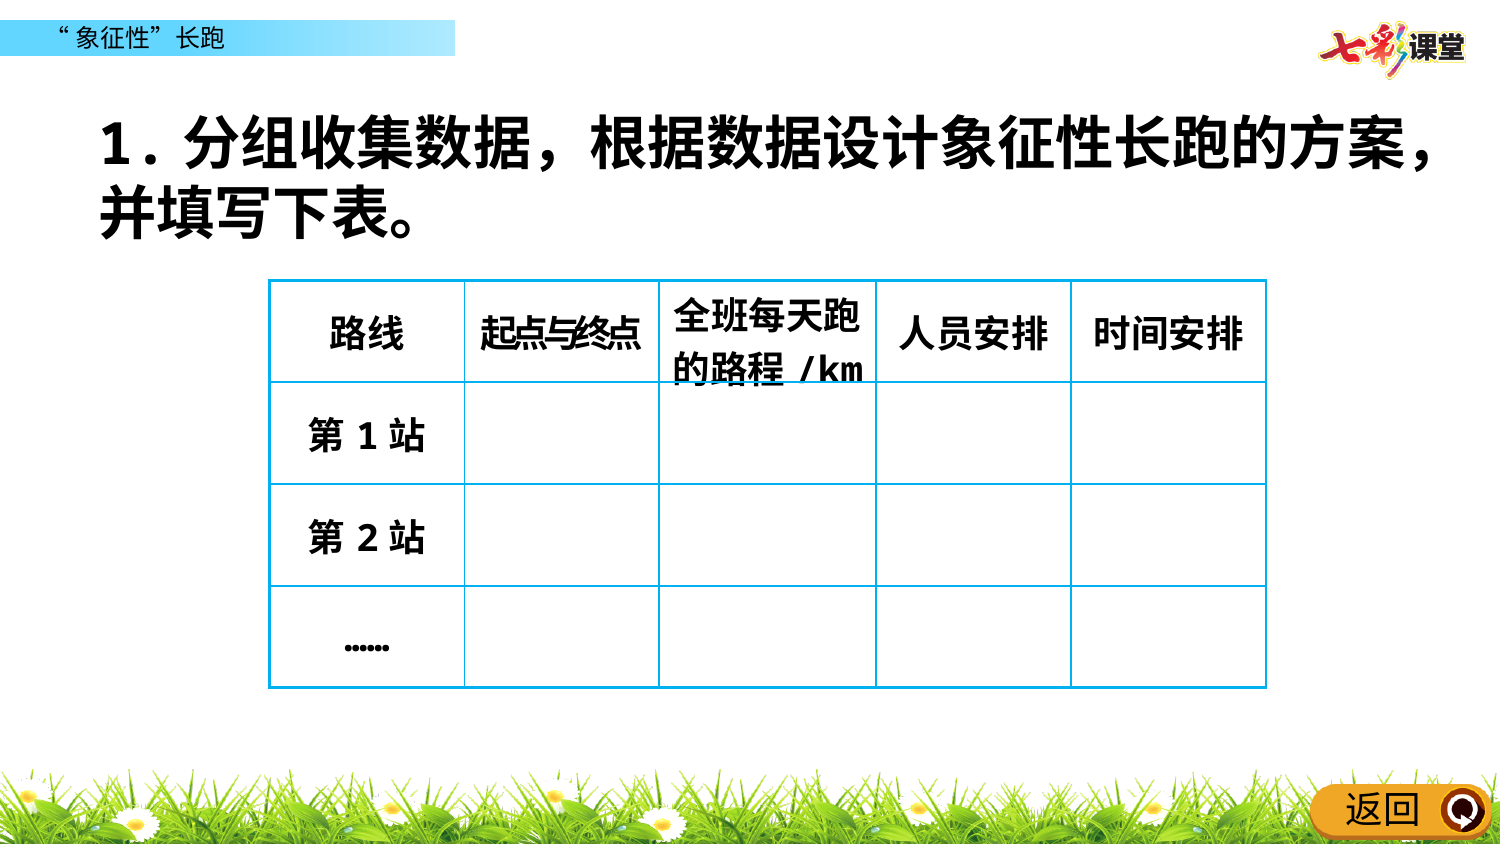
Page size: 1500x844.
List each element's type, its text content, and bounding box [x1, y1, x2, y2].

table_header 时间安排 [1072, 282, 1265, 381]
table_cell [1072, 383, 1265, 483]
table_header 路线 [271, 282, 464, 381]
text_box 1.分组收集数据，根据数据设计象征性长跑的方案，并填写下表。 [83, 98, 1486, 254]
picture [0, 769, 1500, 844]
table_cell [1072, 587, 1265, 686]
table_cell [465, 485, 658, 585]
table_cell [877, 587, 1070, 686]
table_cell 第1站 [271, 383, 464, 483]
table_cell [660, 485, 875, 585]
table_cell [465, 587, 658, 686]
table_header 人员安排 [877, 282, 1070, 381]
table_cell [465, 383, 658, 483]
table_header 起点与终点 [465, 282, 658, 381]
table_cell [660, 383, 875, 483]
table_cell [1072, 485, 1265, 585]
table_cell 第2站 [271, 485, 464, 585]
table_cell [877, 383, 1070, 483]
table_cell [660, 587, 875, 686]
table_cell …… [271, 587, 464, 686]
table_cell [877, 485, 1070, 585]
picture [1316, 20, 1468, 80]
table_header 全班每天跑的路程/km [660, 282, 875, 381]
